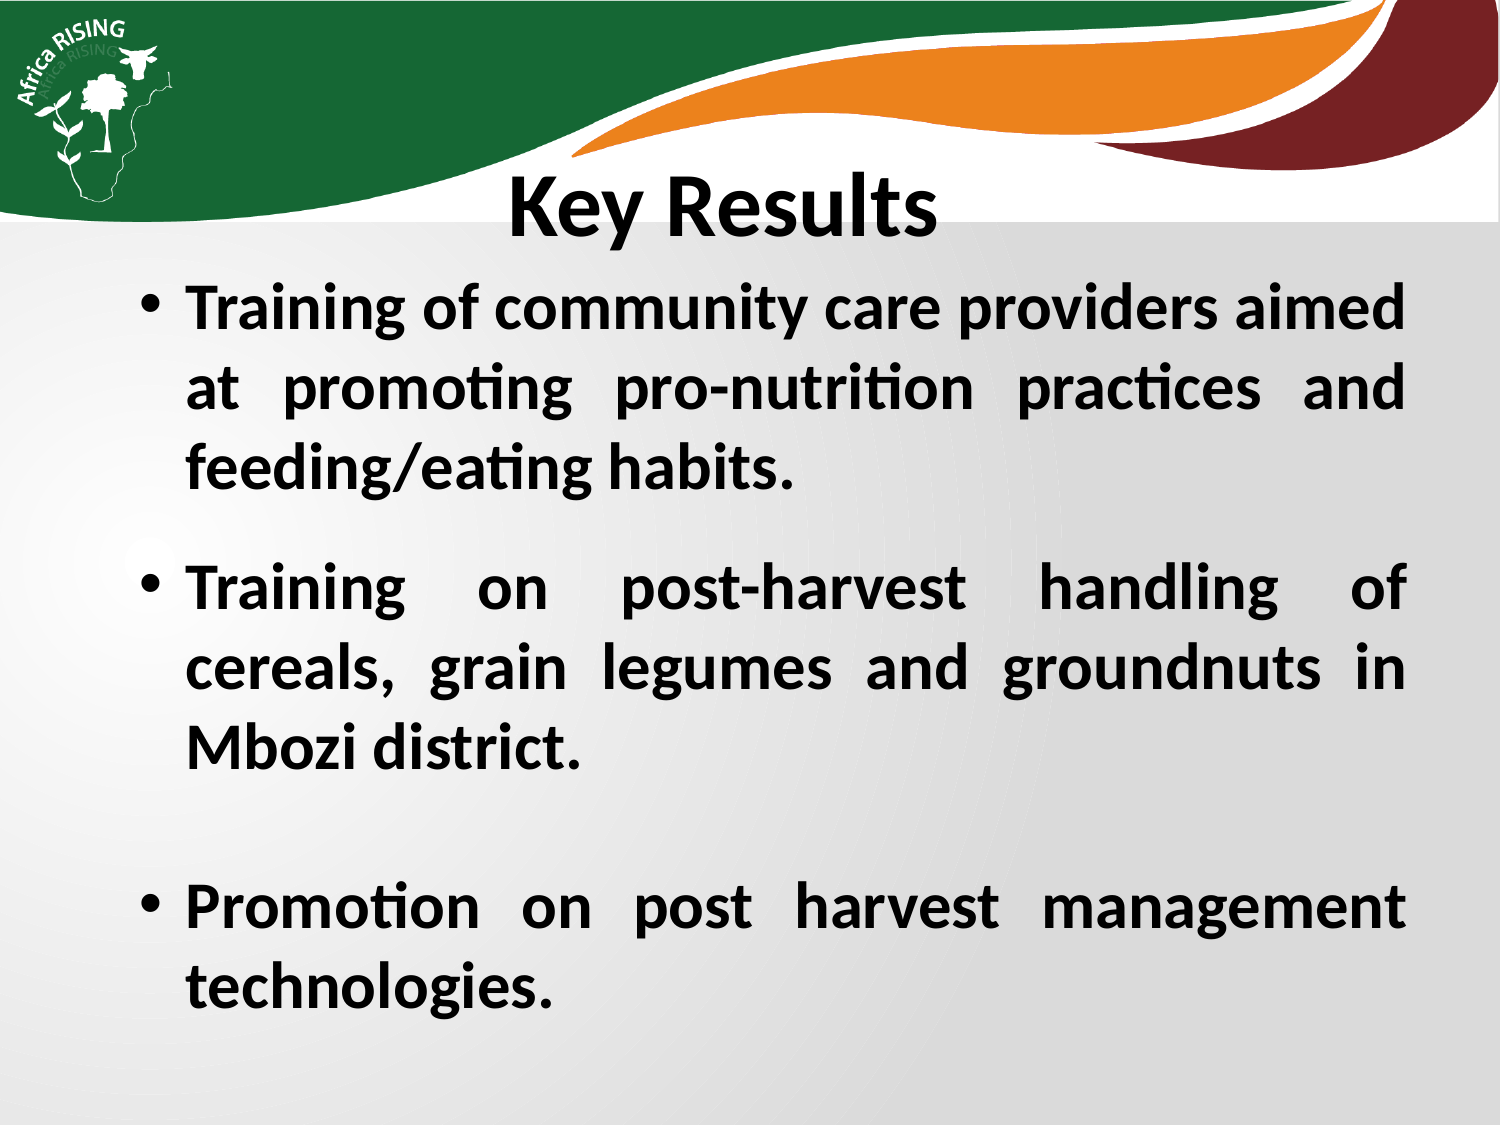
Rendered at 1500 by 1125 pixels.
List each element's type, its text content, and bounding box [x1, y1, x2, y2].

text_box Training of community care providers aimed at promoting pro-nutrition practices and feeding/eating habits. Training on post-harvest handling of cereals, grain legumes and groundnuts in Mbozi district. Promotion on post harvest management technologies. [123, 255, 1424, 1075]
picture [0, 0, 1499, 222]
list Key Results [76, 137, 1352, 268]
